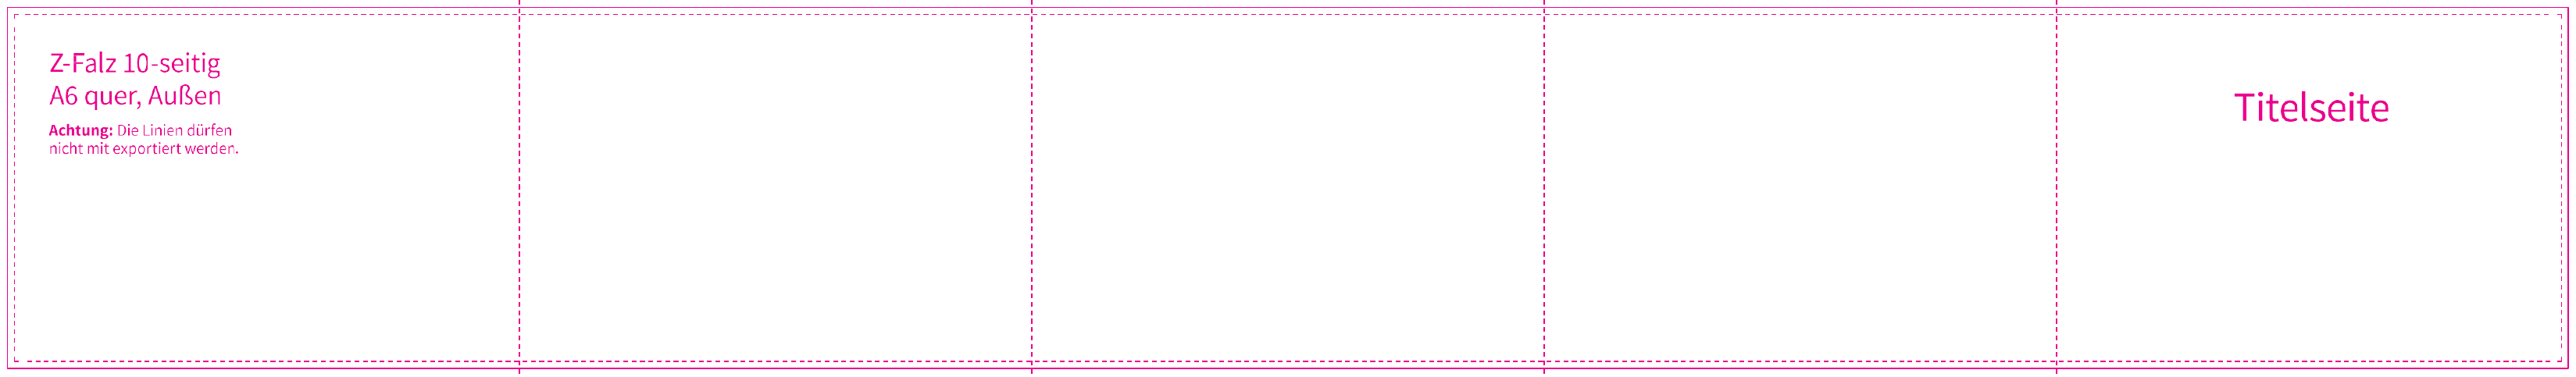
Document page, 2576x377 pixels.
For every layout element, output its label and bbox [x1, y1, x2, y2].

text_box [6, 0, 2570, 376]
